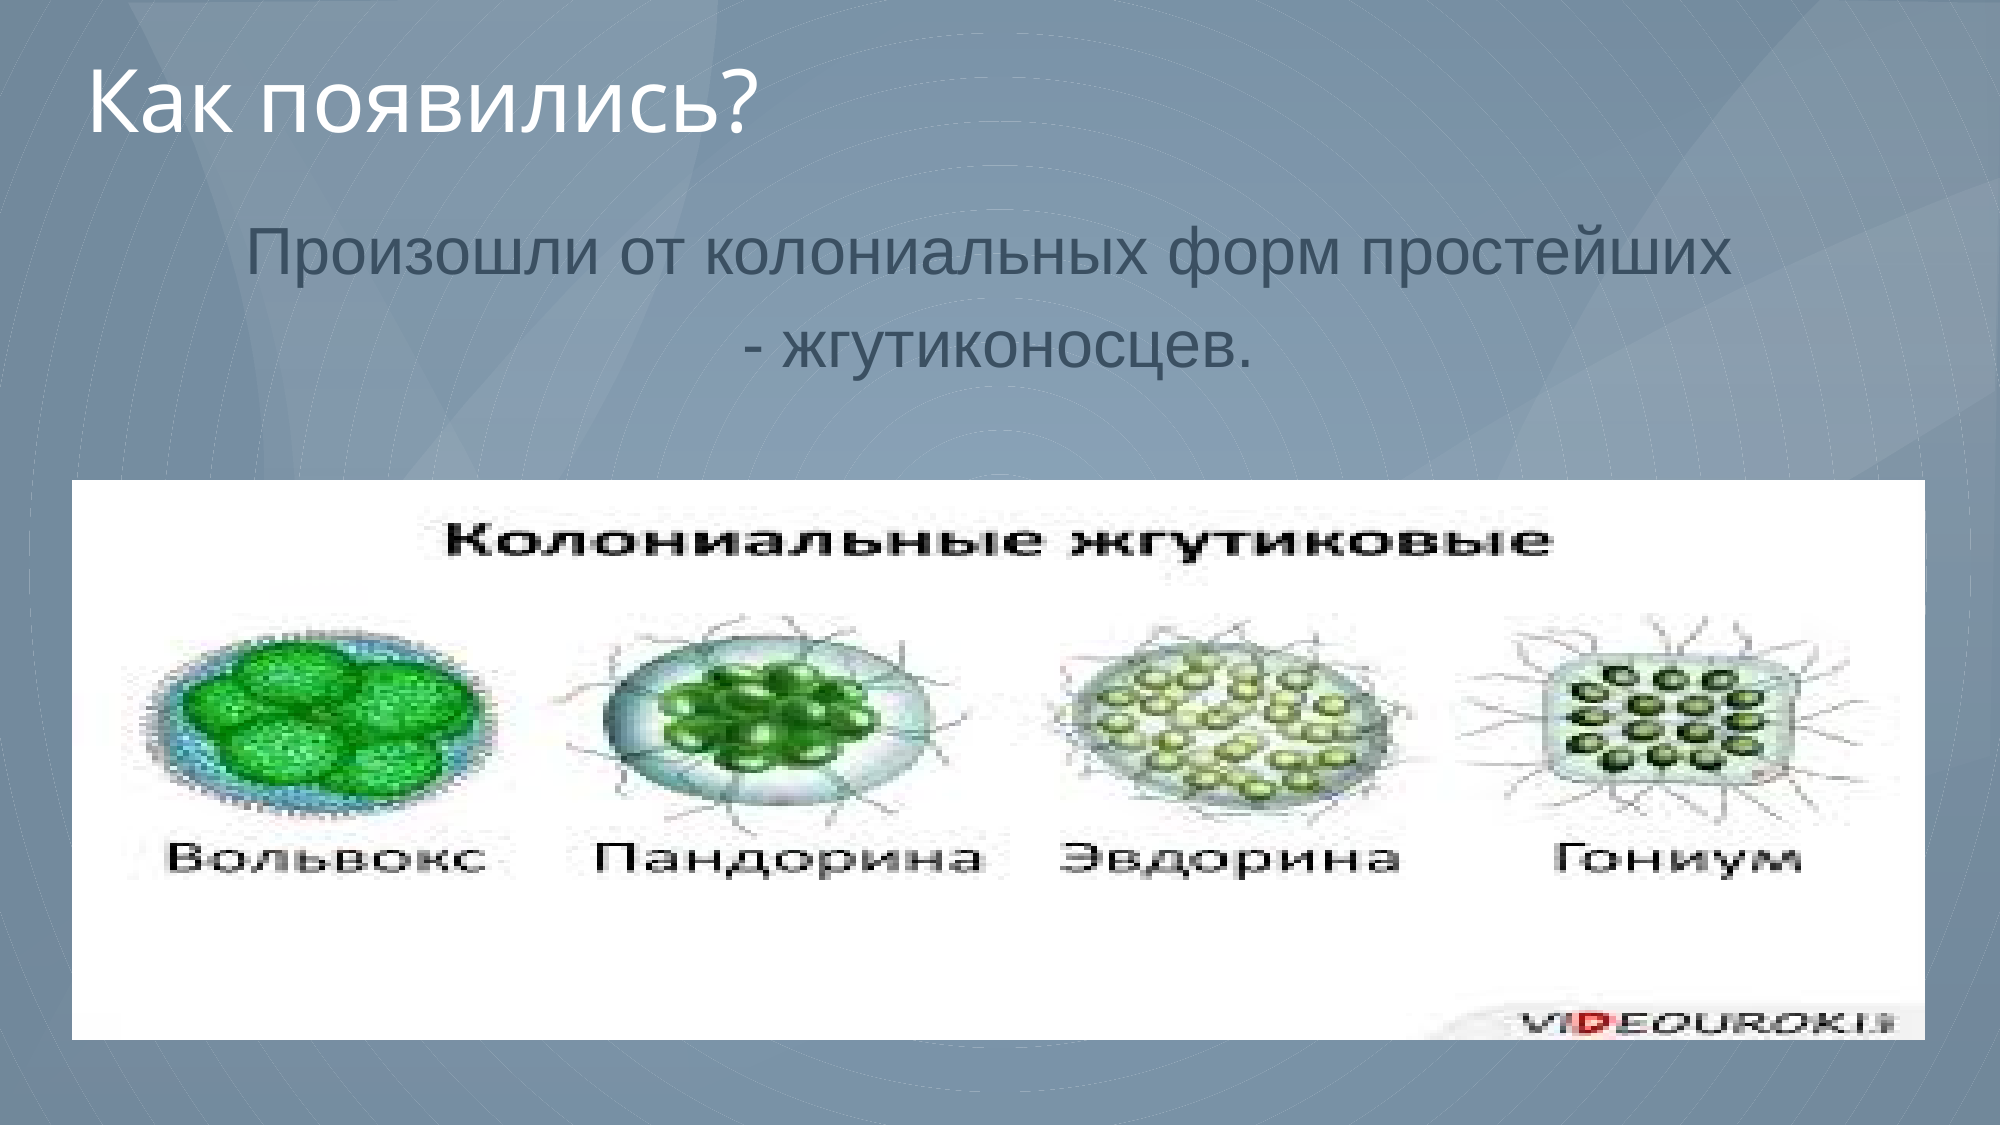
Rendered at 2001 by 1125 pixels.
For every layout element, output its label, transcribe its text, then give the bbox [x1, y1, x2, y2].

title Как появились? [70, 20, 1925, 175]
list Произошли от колониальных форм простейших - жгутиконосцев. [72, 200, 1925, 480]
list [72, 480, 1926, 1040]
